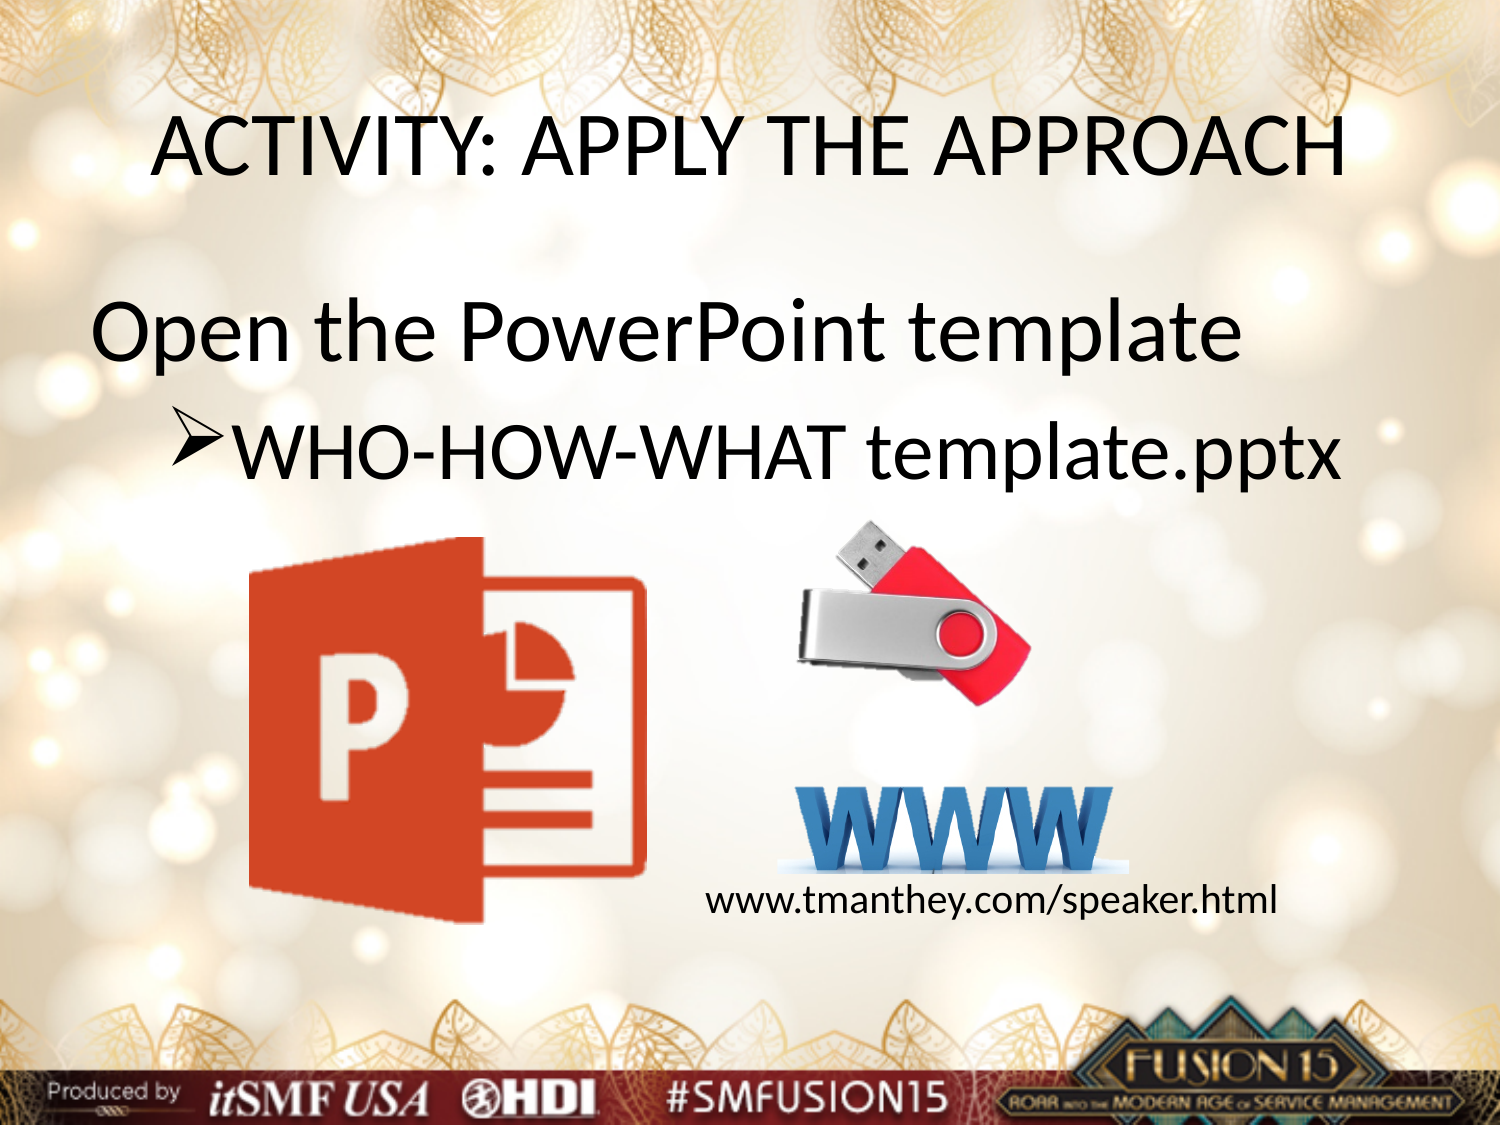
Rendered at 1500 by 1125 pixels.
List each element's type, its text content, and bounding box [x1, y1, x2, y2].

list Open the PowerPoint template WHO-HOW-WHAT template.pptx [75, 262, 1425, 525]
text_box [687, 724, 1297, 931]
picture [0, 0, 1500, 1125]
title ACTIVITY: APPLY THE APPROACH [75, 45, 1425, 233]
